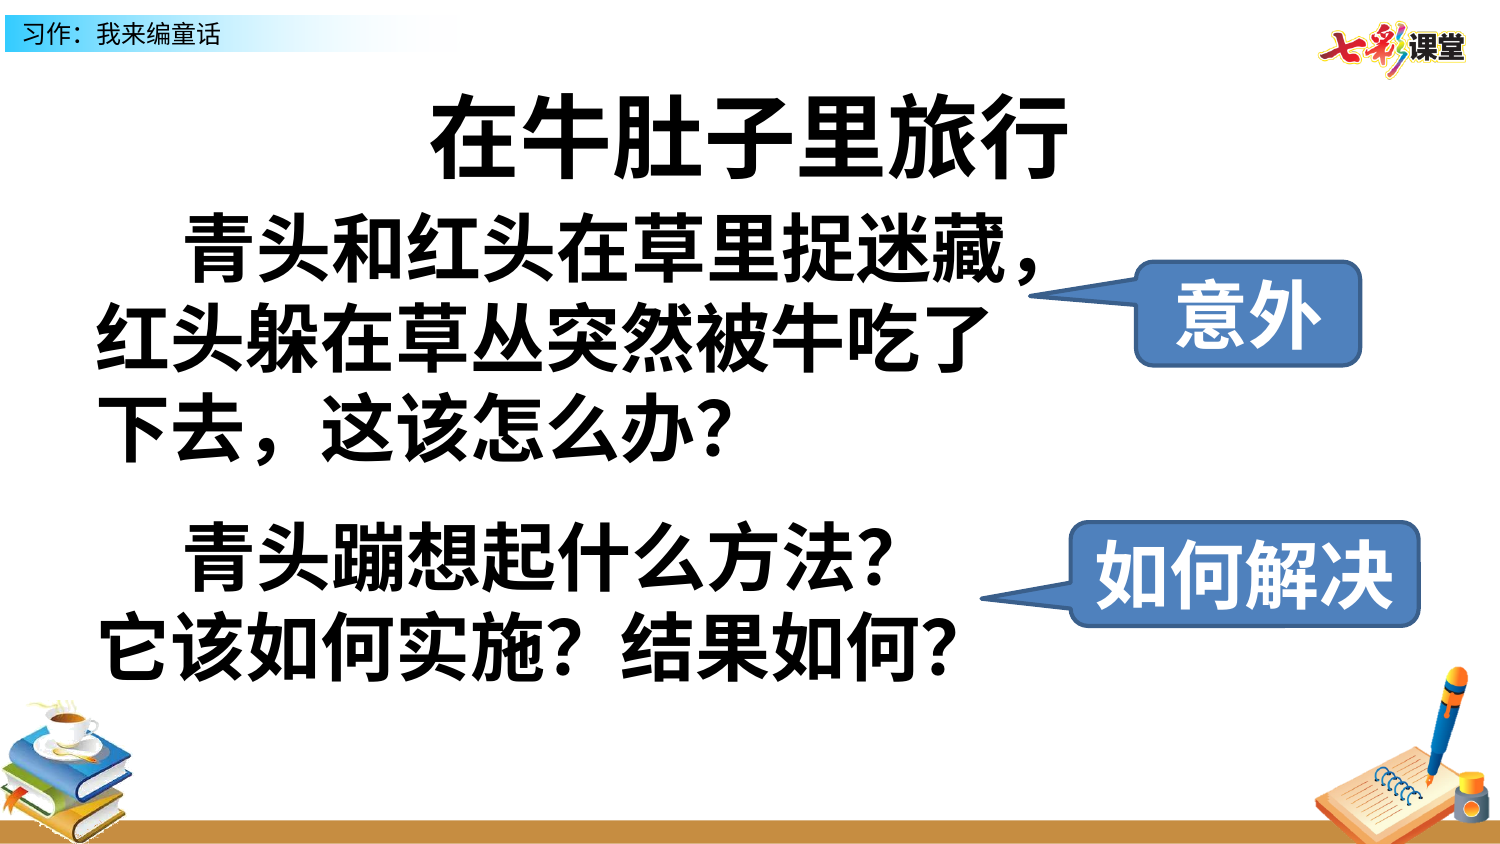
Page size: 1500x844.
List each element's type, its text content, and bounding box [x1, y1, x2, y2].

picture [1316, 20, 1468, 80]
text_box 青头蹦想起什么方法？它该如何实施？结果如何？ [80, 503, 1018, 698]
picture [0, 700, 146, 844]
picture [1303, 652, 1500, 844]
text_box 在牛肚子里旅行 [319, 72, 1181, 197]
text_box 意外 [1027, 259, 1363, 368]
text_box 青头和红头在草里捉迷藏，红头躲在草丛突然被牛吃了下去，这该怎么办？ [80, 194, 1034, 479]
text_box 如何解决 [979, 520, 1421, 629]
